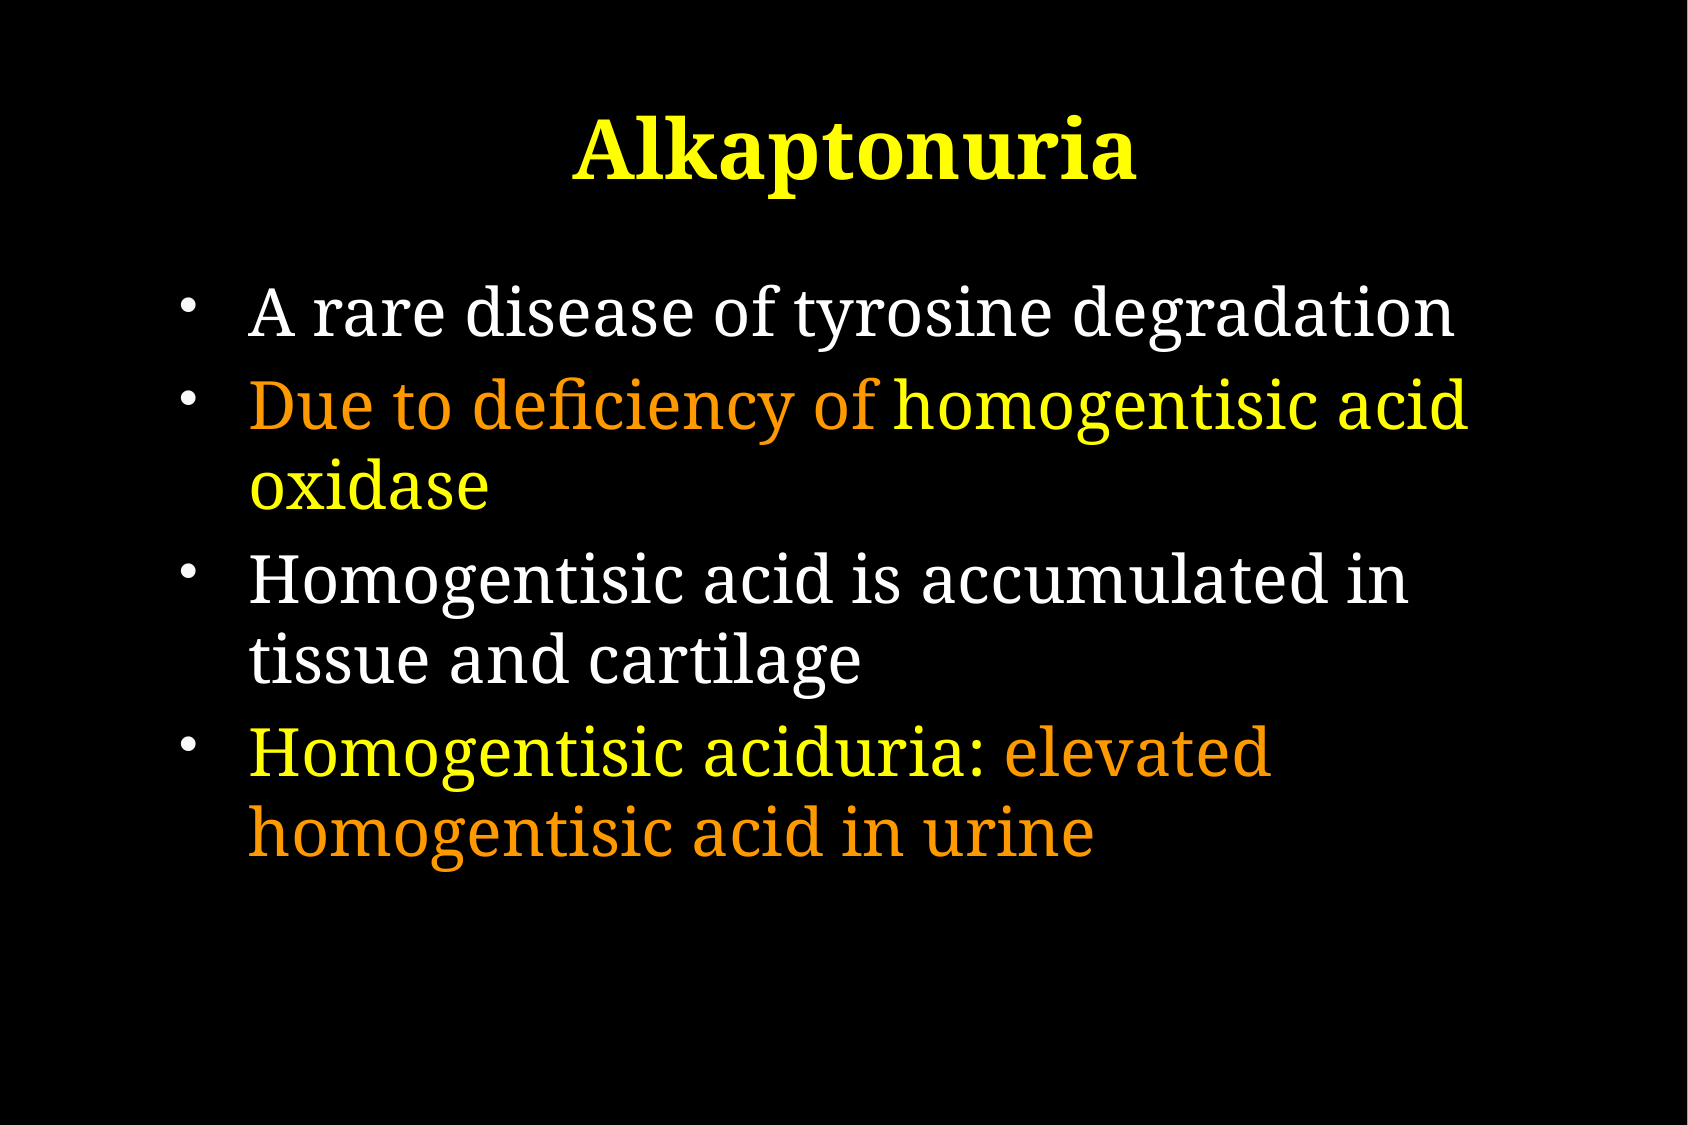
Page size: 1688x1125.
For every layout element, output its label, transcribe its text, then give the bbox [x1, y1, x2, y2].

title Alkaptonuria [181, 87, 1532, 205]
list A rare disease of tyrosine degradation Due to deficiency of homogentisic acid oxidase Homogentisic acid is accumulated in tissue and cartilage Homogentisic aciduria: elevated homogentisic acid in urine [143, 262, 1575, 950]
